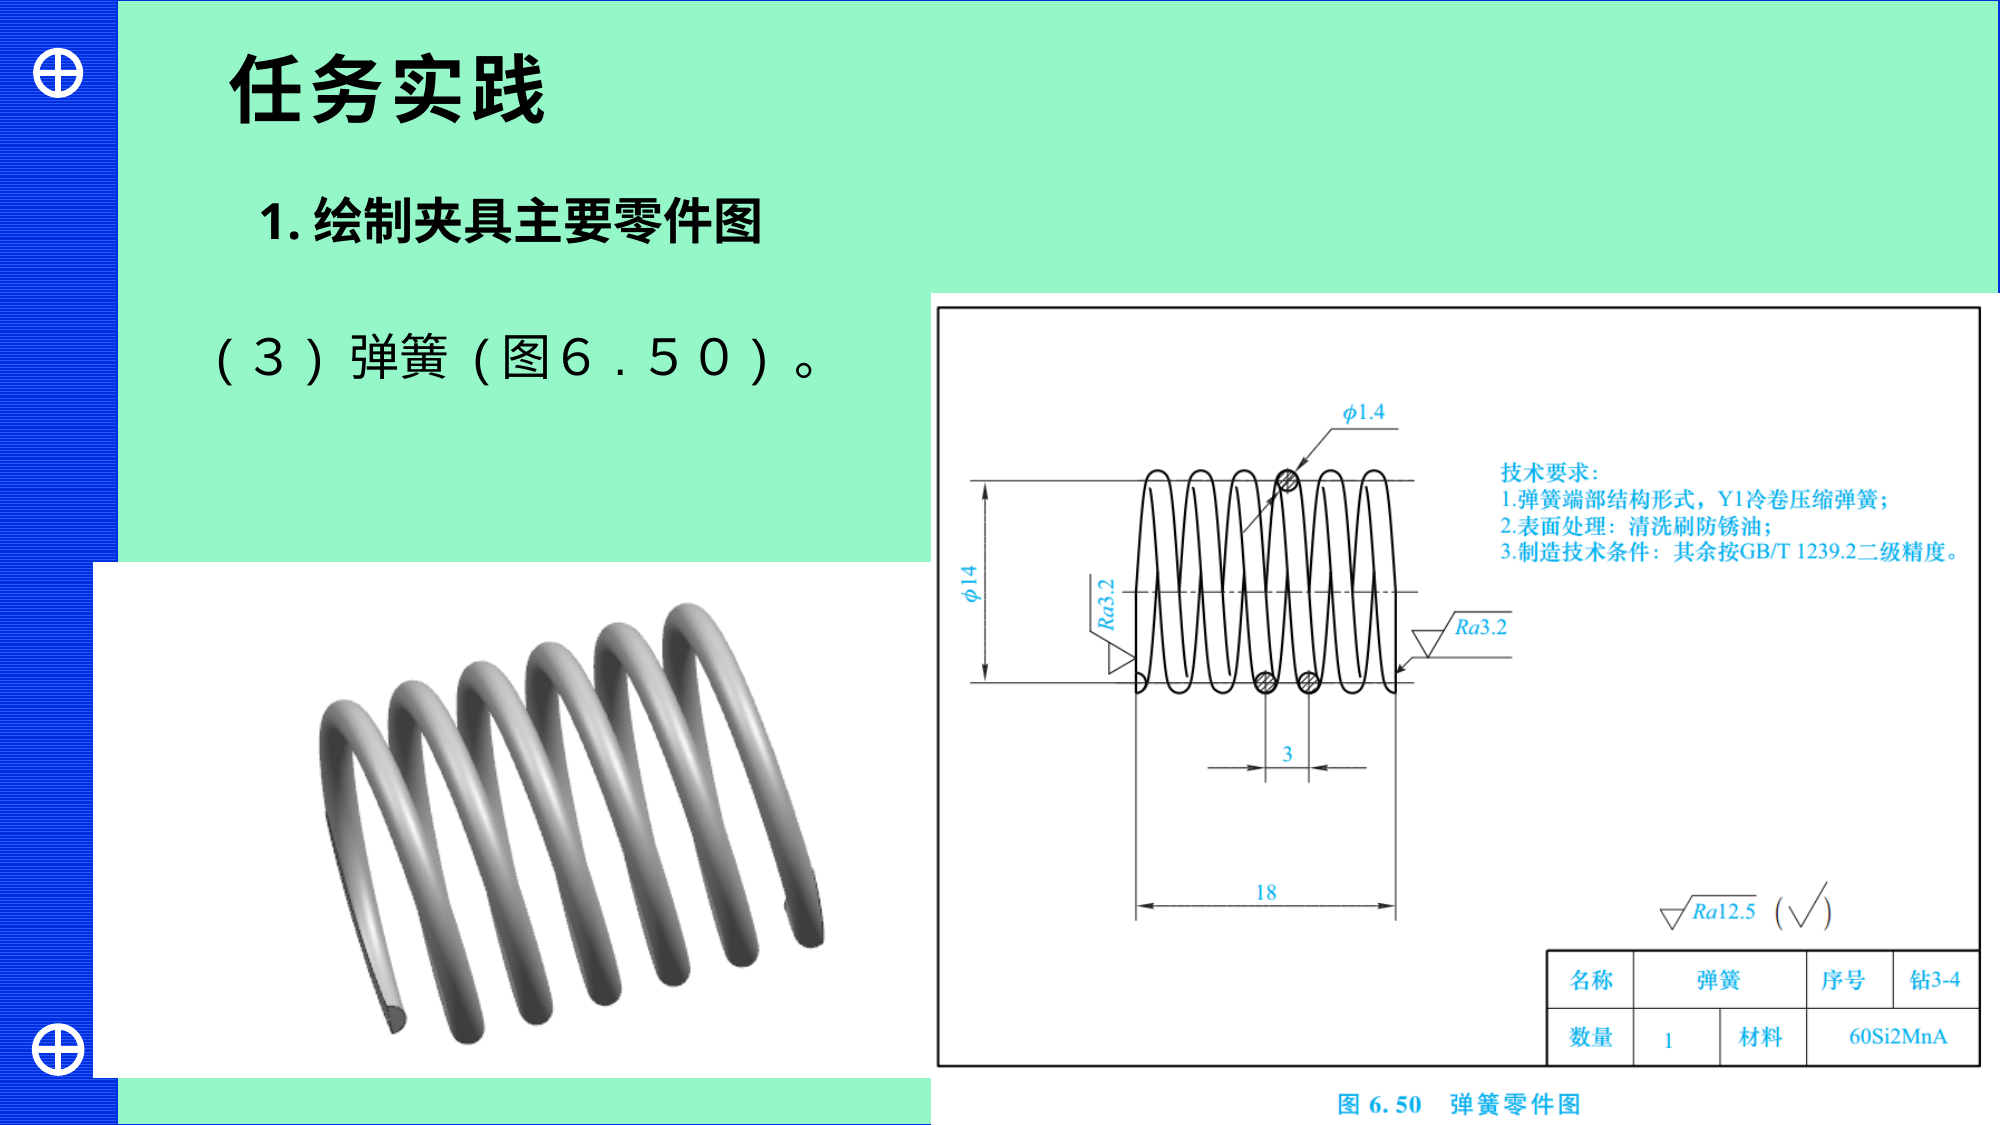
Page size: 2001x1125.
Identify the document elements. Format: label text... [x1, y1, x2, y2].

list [93, 562, 931, 1079]
text_box (３) 弹簧 (图６.５０) 。 [126, 287, 1833, 428]
text_box 任务实践 [126, 18, 1414, 140]
picture [931, 293, 2000, 1125]
text_box 1.绘制夹具主要零件图 [243, 182, 1244, 258]
